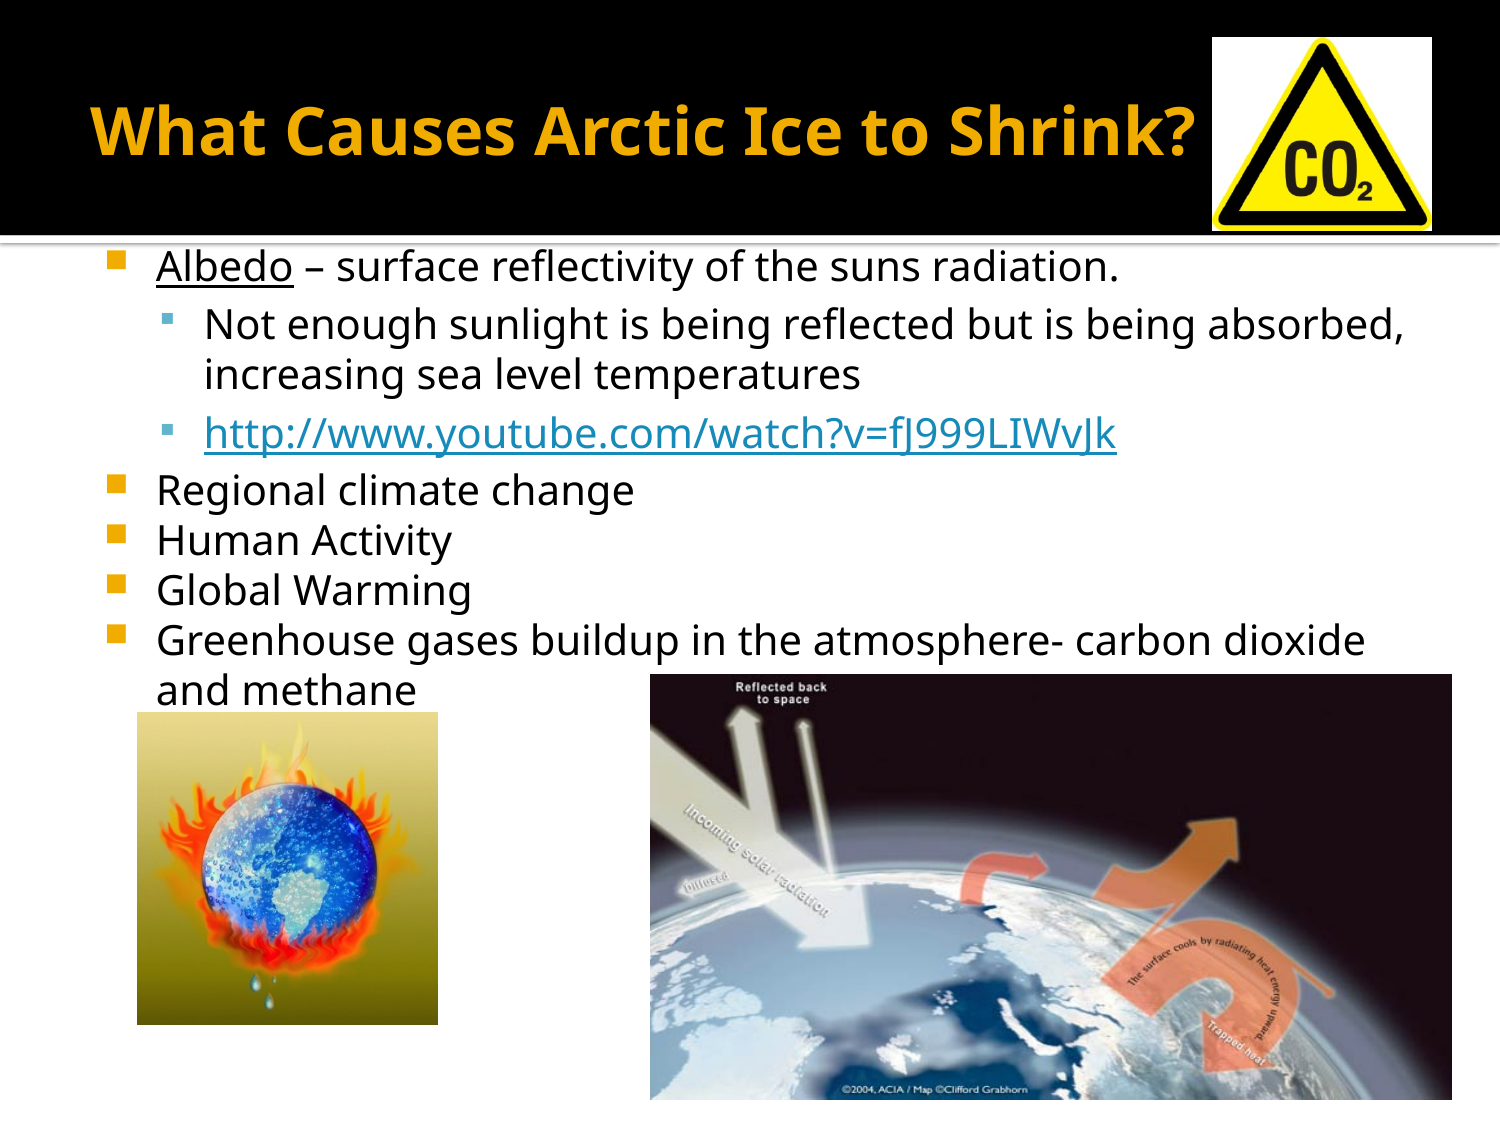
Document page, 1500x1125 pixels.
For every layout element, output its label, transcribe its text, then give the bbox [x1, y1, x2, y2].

picture [649, 674, 1452, 1100]
title What Causes Arctic Ice to Shrink? [75, 25, 1425, 224]
list Albedo – surface reflectivity of the suns radiation. Not enough sunlight is being reflected but is being absorbed, increasing sea level temperatures http://www.youtube.com/watch?v=fJ999LIWvJk Regional climate change Human Activity Global Warming Greenhouse gases buildup in the atmosphere- carbon dioxide and methane [74, 224, 1426, 968]
picture [137, 712, 438, 1025]
picture [1212, 37, 1432, 231]
